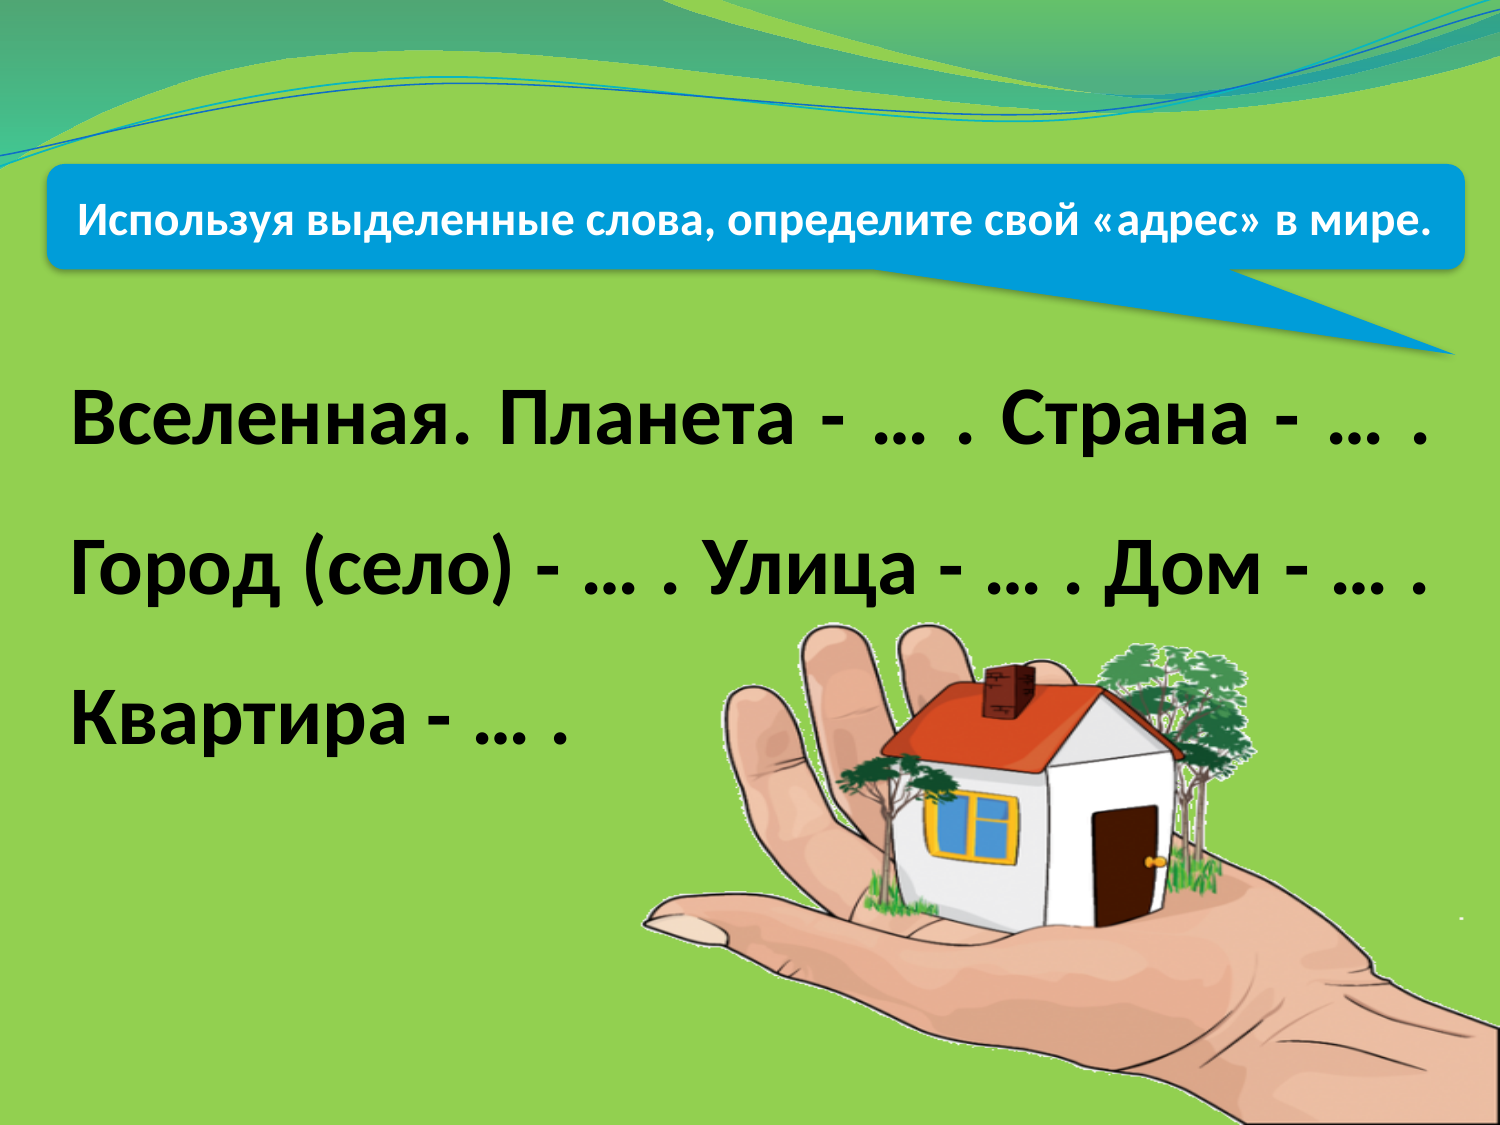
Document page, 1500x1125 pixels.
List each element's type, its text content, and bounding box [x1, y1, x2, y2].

text_box Используя выделенные слова, определите свой «адрес» в мире. [43, 160, 1468, 358]
title Вселенная. Планета - … . Страна - … . Город (село) - … . Улица - … . Дом - … . Квартира - … . [70, 573, 1434, 762]
picture [585, 595, 1500, 1125]
